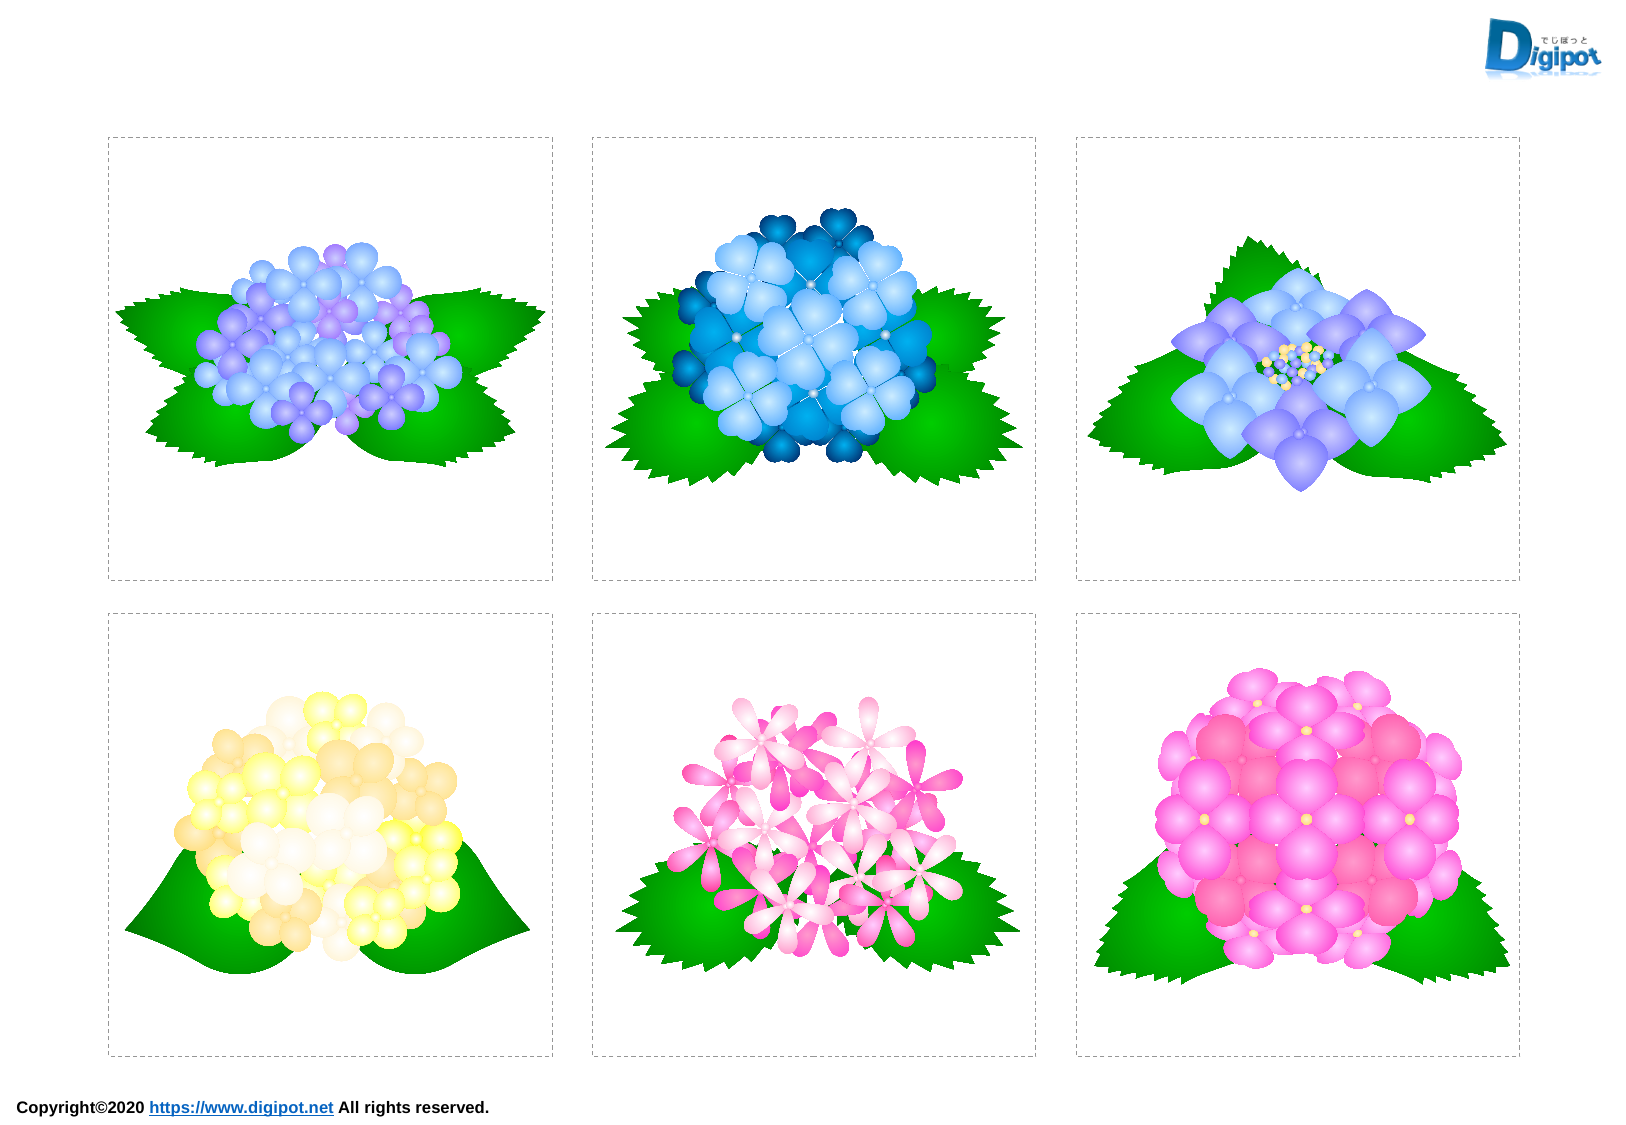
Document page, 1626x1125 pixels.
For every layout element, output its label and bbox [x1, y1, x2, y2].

text_box [112, 242, 549, 468]
text_box [1084, 233, 1510, 492]
text_box [1080, 669, 1524, 982]
text_box [602, 208, 1026, 485]
picture [1485, 18, 1602, 82]
text_box [612, 692, 1024, 971]
text_box [165, 685, 490, 974]
